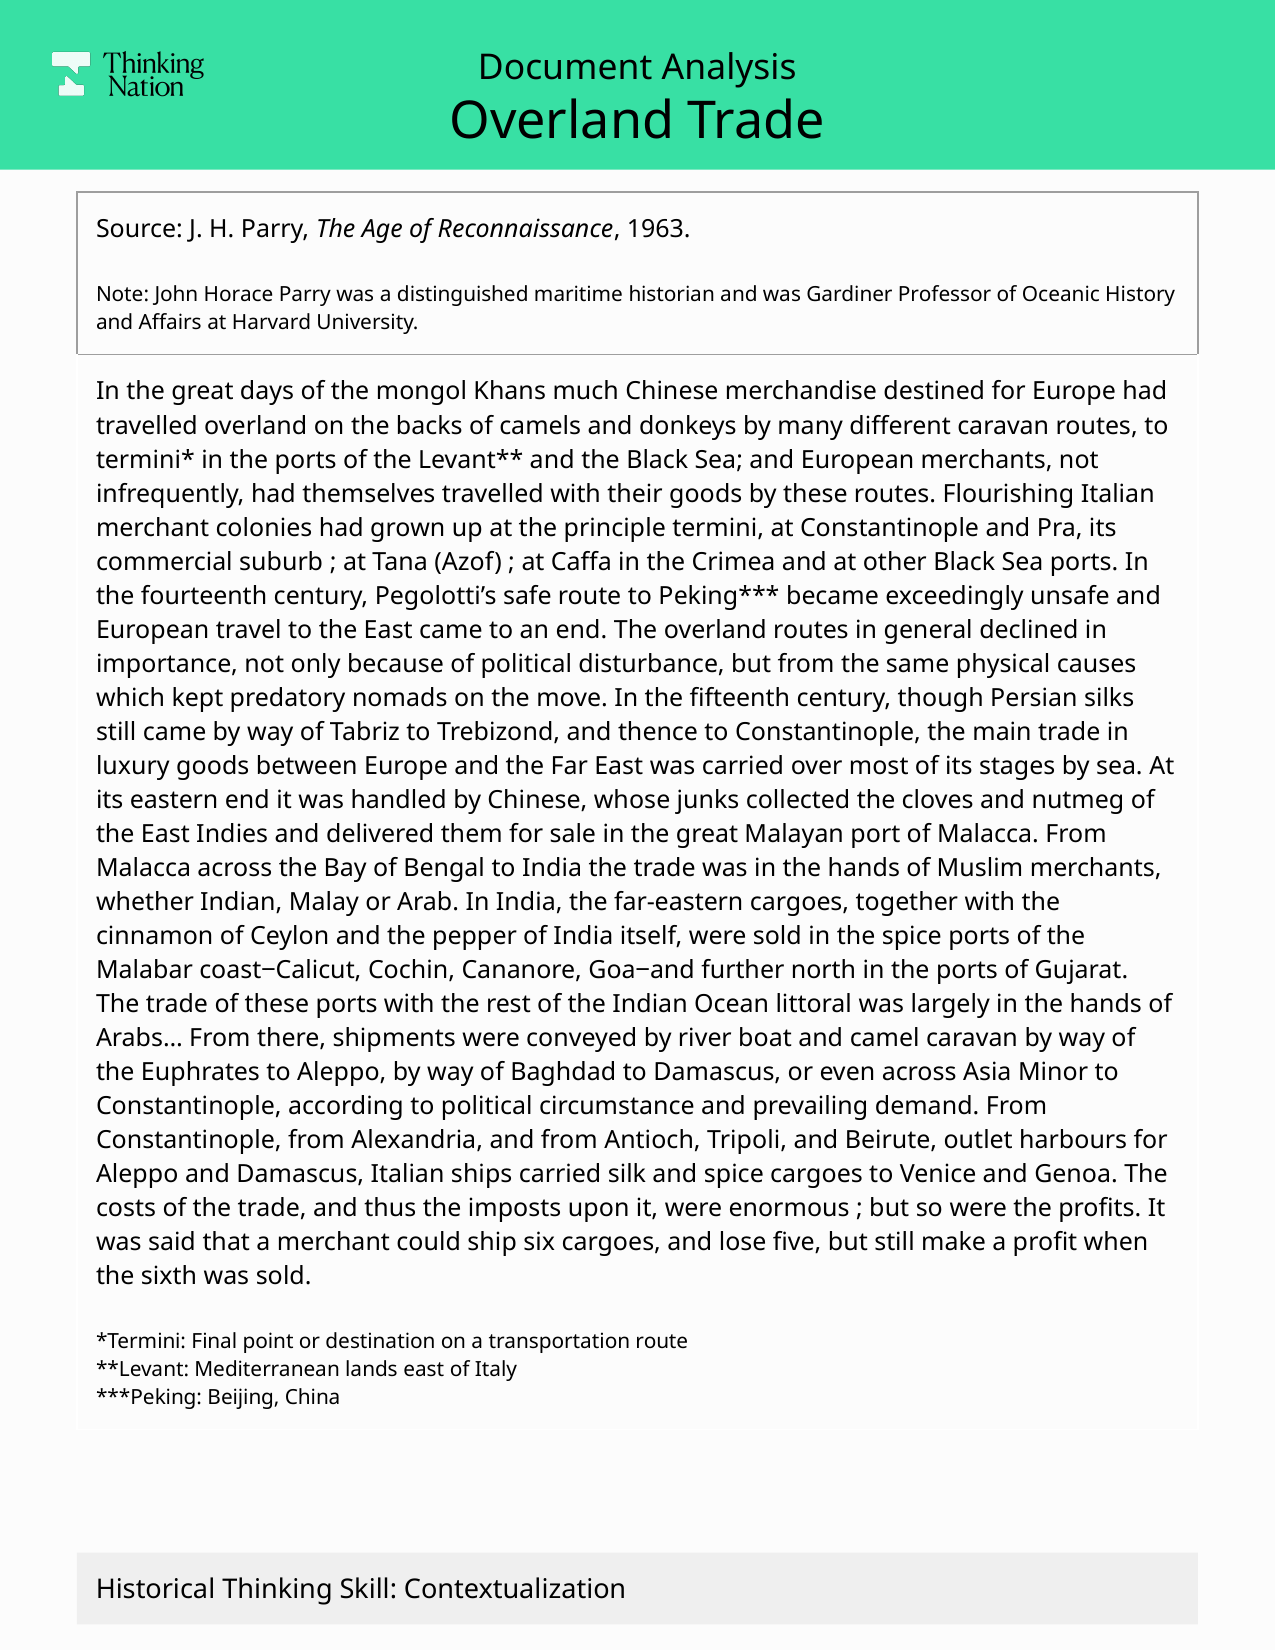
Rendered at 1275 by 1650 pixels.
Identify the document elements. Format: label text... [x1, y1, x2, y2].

table_header Source: J. H. Parry, The Age of Reconnaissance, 1963. Note: John Horace Parry was a distinguished maritime historian and was Gardiner Professor of Oceanic History and Affairs at Harvard University. [78, 193, 1197, 354]
table_cell In the great days of the mongol Khans much Chinese merchandise destined for Europe had travelled overland on the backs of camels and donkeys by many different caravan routes, to termini* in the ports of the Levant** and the Black Sea; and European merchants, not infrequently, had themselves travelled with their goods by these routes. Flourishing Italian merchant colonies had grown up at the principle termini, at Constantinople and Pra, its commercial suburb ; at Tana (Azof) ; at Caffa in the Crimea and at other Black Sea ports. In the fourteenth century, Pegolotti’s safe route to Peking*** became exceedingly unsafe and European travel to the East came to an end. The overland routes in general declined in importance, not only because of political disturbance, but from the same physical causes which kept predatory nomads on the move. In the fifteenth century, though Persian silks still came by way of Tabriz to Trebizond, and thence to Constantinople, the main trade in luxury goods between Europe and the Far East was carried over most of its stages by sea. At its eastern end it was handled by Chinese, whose junks collected the cloves and nutmeg of the East Indies and delivered them for sale in the great Malayan port of Malacca. From Malacca across the Bay of Bengal to India the trade was in the hands of Muslim merchants, whether Indian, Malay or Arab. In India, the far-eastern cargoes, together with the cinnamon of Ceylon and the pepper of India itself, were sold in the spice ports of the Malabar coast‒Calicut, Cochin, Cananore, Goa‒and further north in the ports of Gujarat. The trade of these ports with the rest of the Indian Ocean littoral was largely in the hands of Arabs… From there, shipments were conveyed by river boat and camel caravan by way of the Euphrates to Aleppo, by way of Baghdad to Damascus, or even across Asia Minor to Constantinople, according to political circumstance and prevailing demand. From Constantinople, from Alexandria, and from Antioch, Tripoli, and Beirute, outlet harbours for Aleppo and Damascus, Italian ships carried silk and spice cargoes to Venice and Genoa. The costs of the trade, and thus the imposts upon it, were enormous ; but so were the profits. It was said that a merchant could ship six cargoes, and lose five, but still make a profit when the sixth was sold. *Termini: Final point or destination on a transportation route **Levant: Mediterranean lands east of Italy ***Peking: Beijing, China [78, 355, 1197, 1429]
text_box Historical Thinking Skill: Contextualization [76, 1552, 1198, 1625]
picture [35, 37, 210, 110]
text_box Document Analysis Overland Trade [0, 0, 1275, 170]
